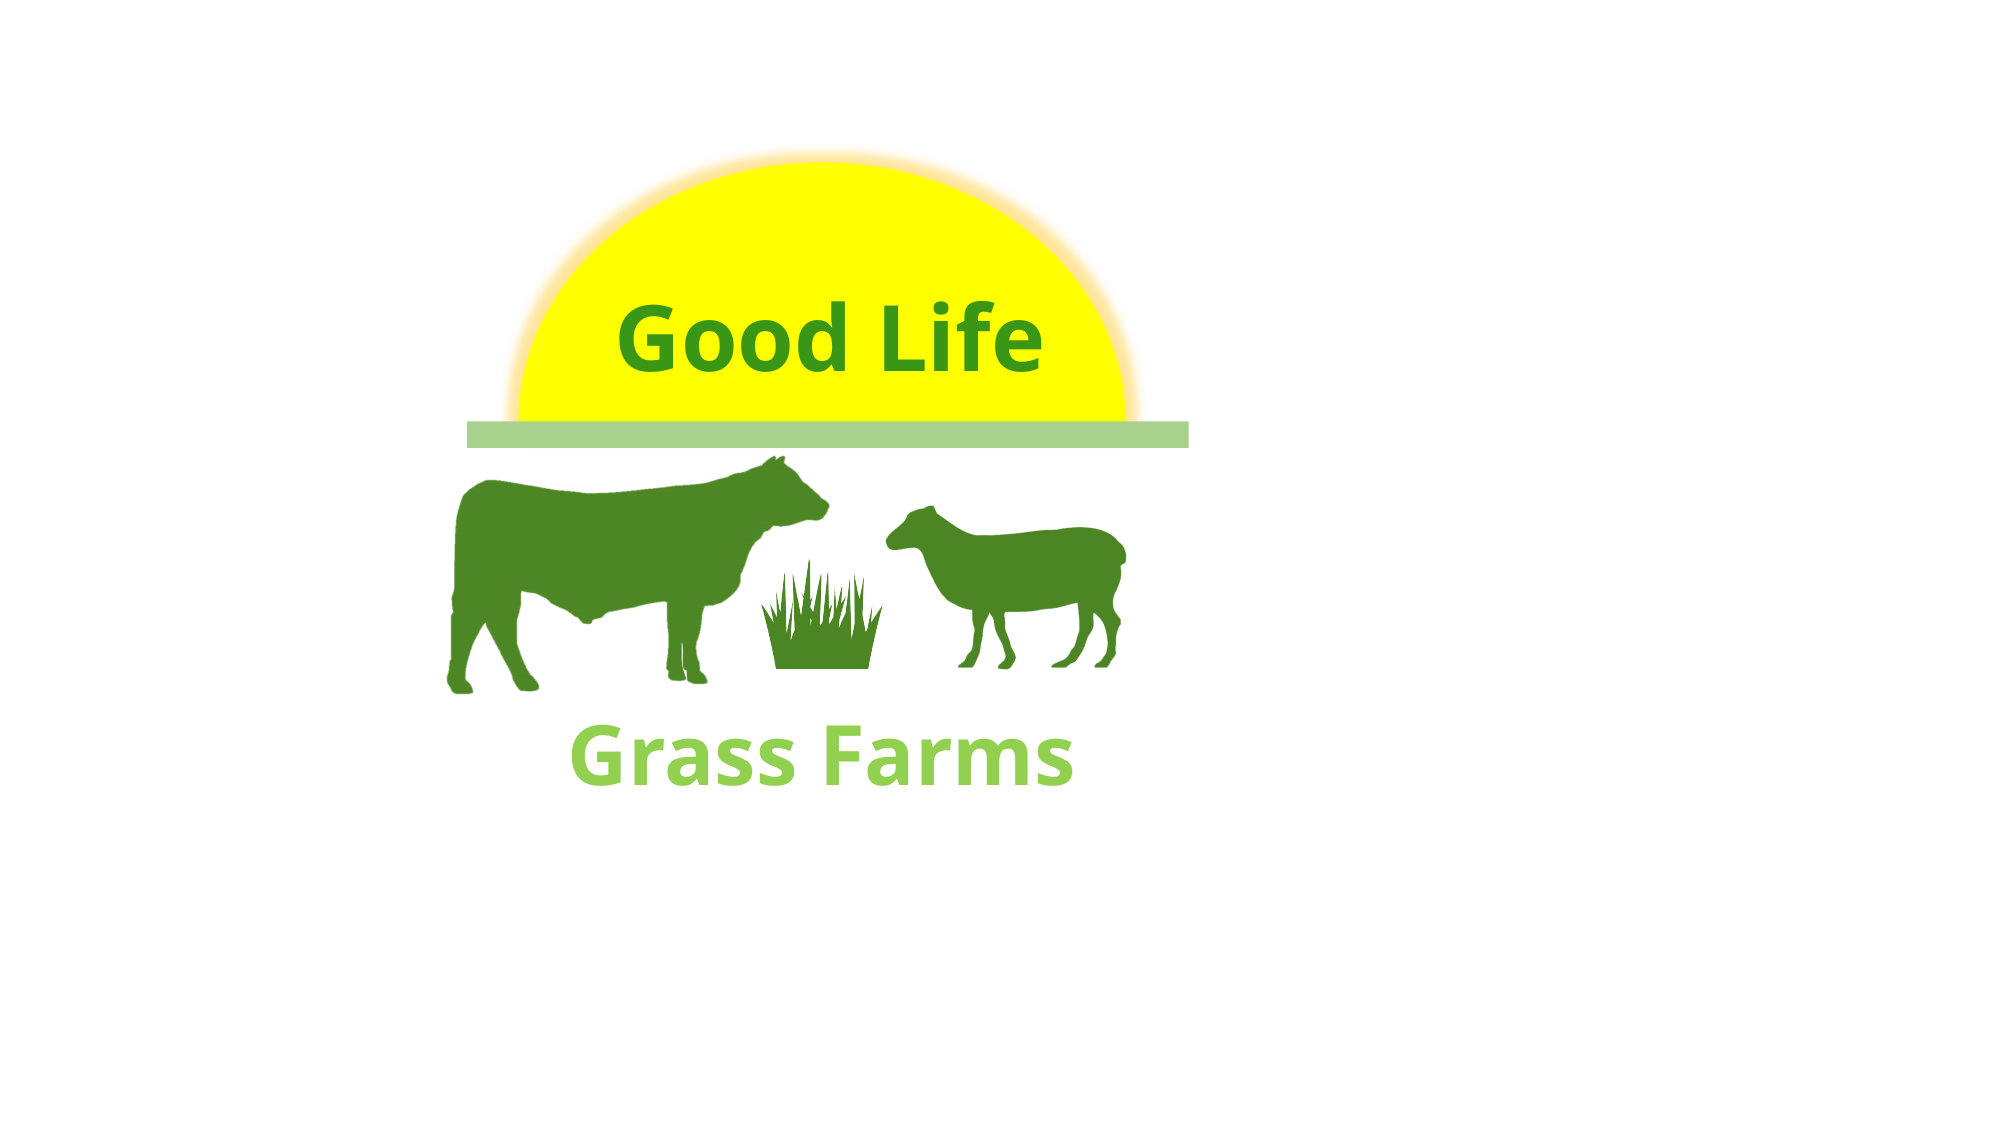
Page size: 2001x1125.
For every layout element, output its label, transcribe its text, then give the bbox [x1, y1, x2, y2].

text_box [409, 162, 1189, 728]
text_box Grass Farms [553, 728, 1092, 810]
